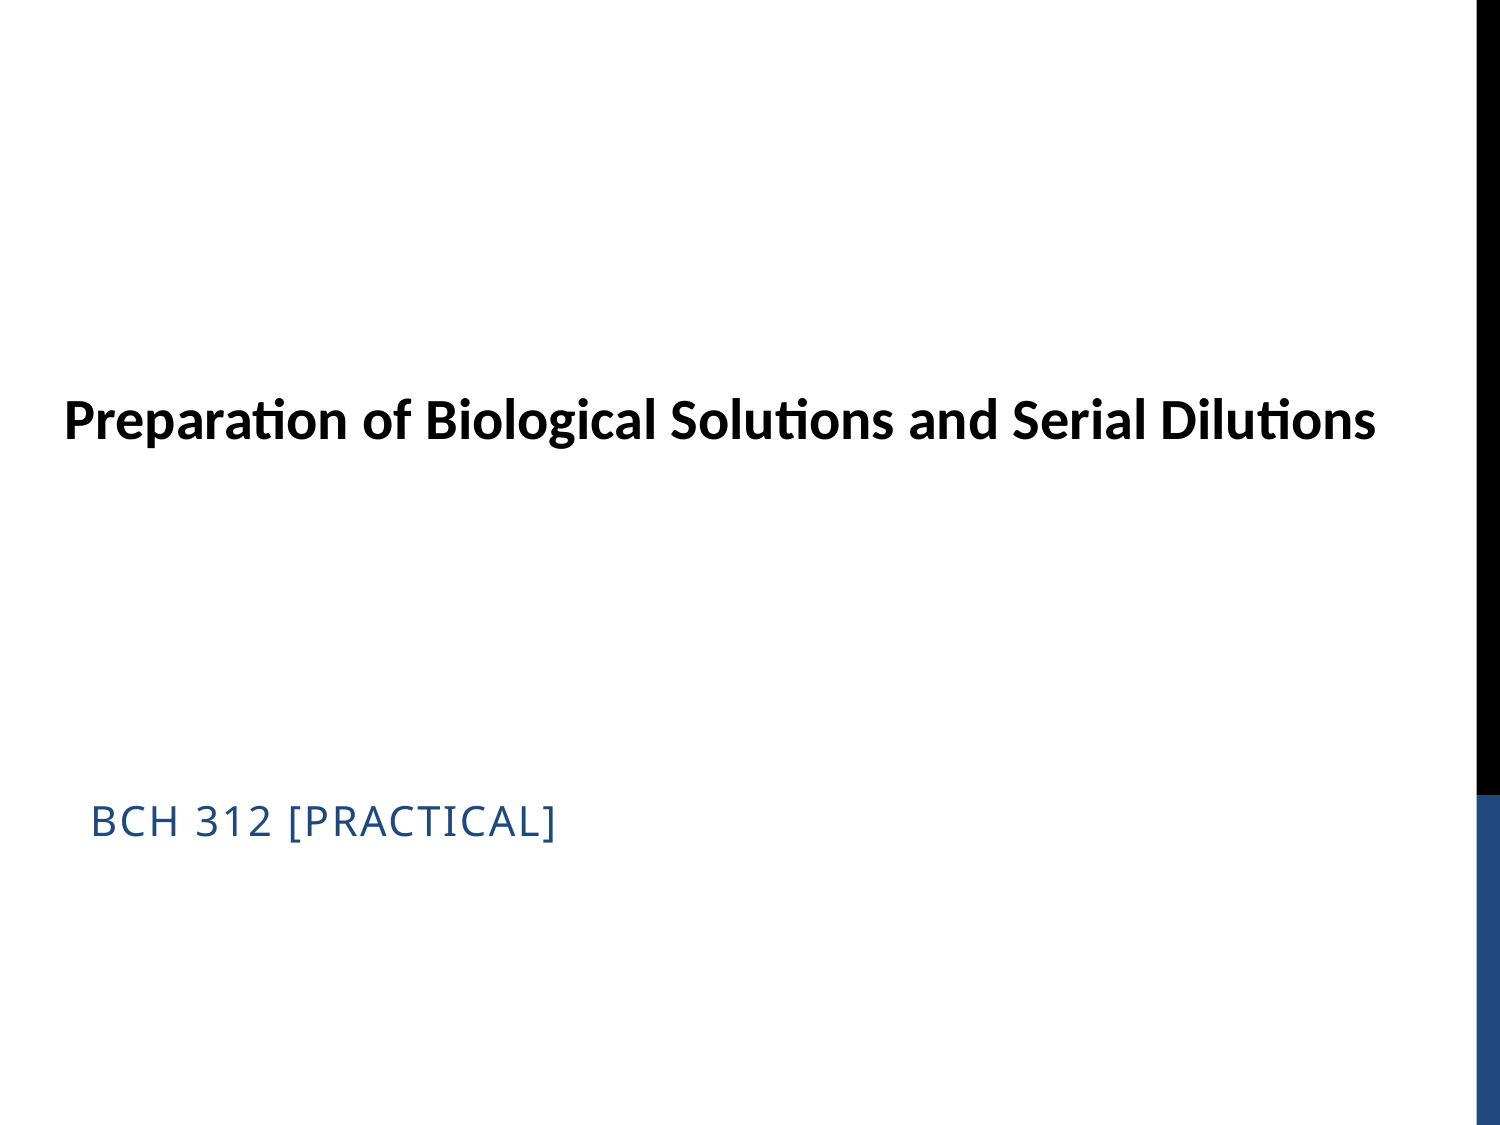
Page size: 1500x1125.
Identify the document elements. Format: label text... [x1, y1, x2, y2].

subtitle BCH 312 [PRACTICAL] [75, 787, 1200, 938]
text_box Preparation of Biological Solutions and Serial Dilutions [29, 373, 1412, 529]
